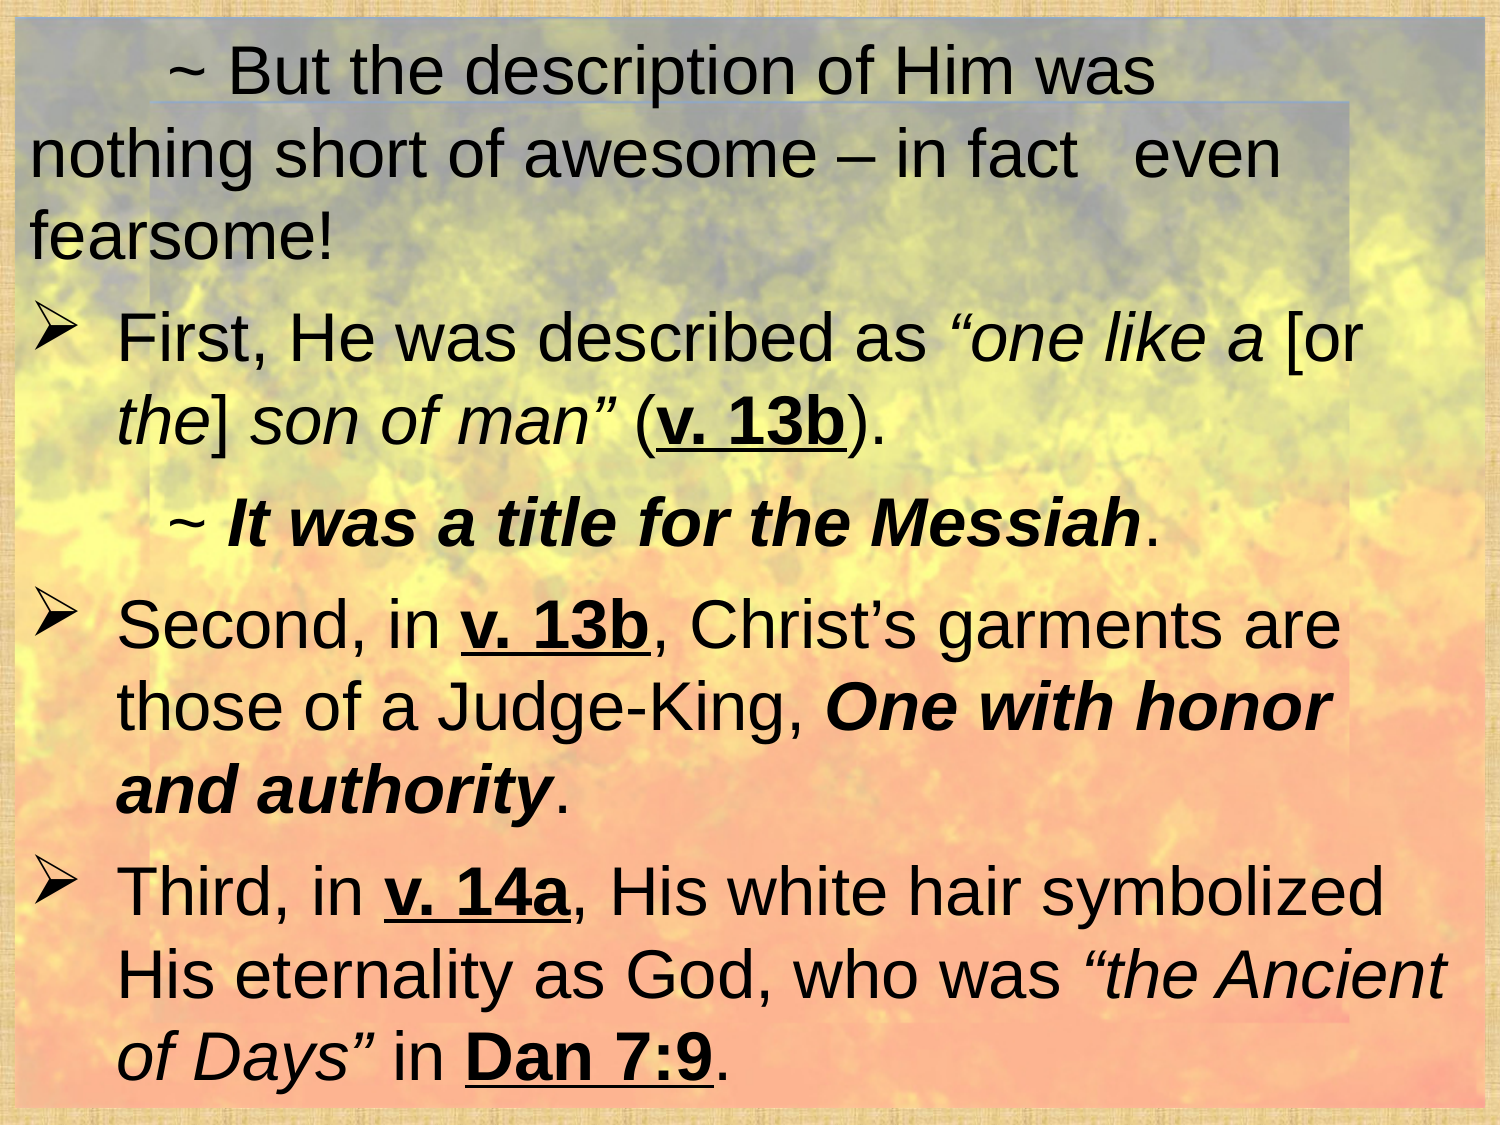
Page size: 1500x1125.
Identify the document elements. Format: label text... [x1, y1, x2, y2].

picture [0, 0, 1500, 1125]
subtitle ~ But the description of Him was nothing short of awesome – in fact even fearsome! First, He was described as “one like a [or the] son of man” (v. 13b). ~ It was a title for the Messiah. Second, in v. 13b, Christ’s garments are those of a Judge-King, One with honor and authority. Third, in v. 14a, His white hair symbolized His eternality as God, who was “the Ancient of Days” in Dan 7:9. [14, 17, 1486, 1108]
